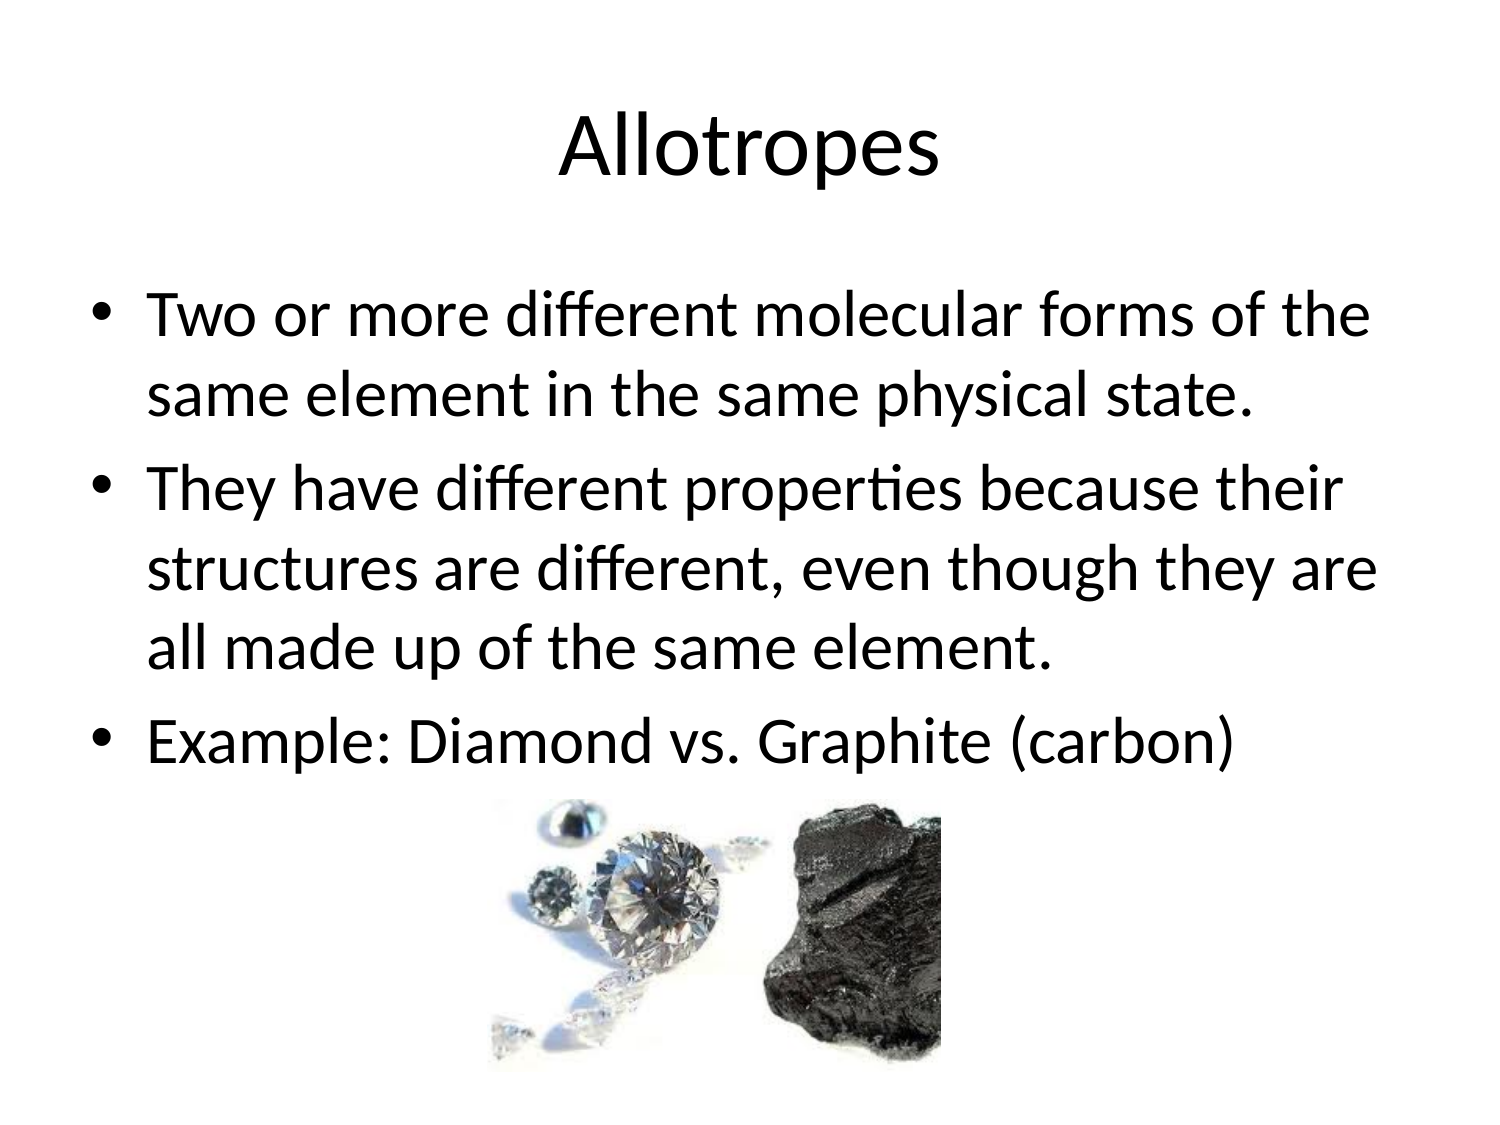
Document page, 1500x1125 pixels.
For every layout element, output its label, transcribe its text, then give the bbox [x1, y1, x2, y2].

list Two or more different molecular forms of the same element in the same physical state. They have different properties because their structures are different, even though they are all made up of the same element. Example: Diamond vs. Graphite (carbon) [75, 262, 1425, 1005]
picture [487, 799, 941, 1073]
title Allotropes [75, 45, 1425, 233]
